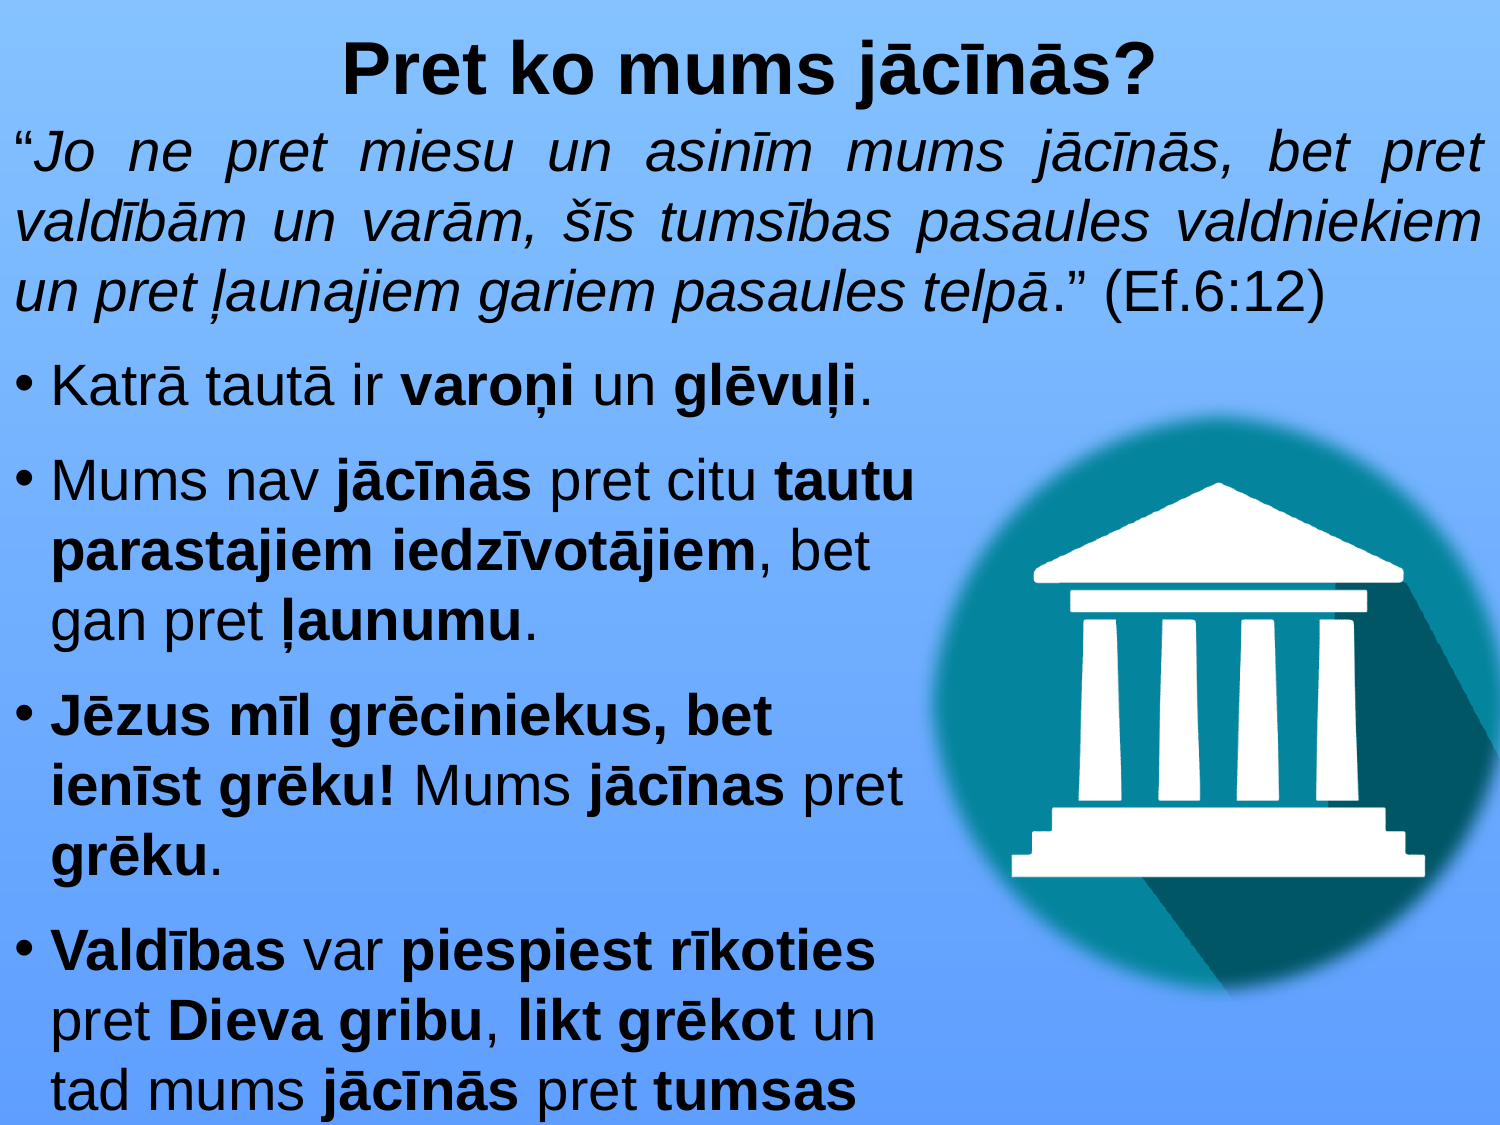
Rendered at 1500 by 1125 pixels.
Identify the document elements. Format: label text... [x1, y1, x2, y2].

text_box “Jo ne pret miesu un asinīm mums jācīnās, bet pret valdībām un varām, šīs tumsības pasaules valdniekiem un pret ļaunajiem gariem pasaules telpā.” (Ef.6:12) [0, 105, 1500, 331]
text_box Katrā tautā ir varoņi un glēvuļi. Mums nav jācīnās pret citu tautu parastajiem iedzīvotājiem, bet gan pret ļaunumu. Jēzus mīl grēciniekus, bet ienīst grēku! Mums jācīnas pret grēku. Valdības var piespiest rīkoties pret Dieva gribu, likt grēkot un tad mums jācīnās pret tumsas spēku vadītu valdību. [0, 339, 950, 1125]
title Pret ko mums jācīnās? [0, 0, 1500, 105]
picture [913, 398, 1500, 1009]
